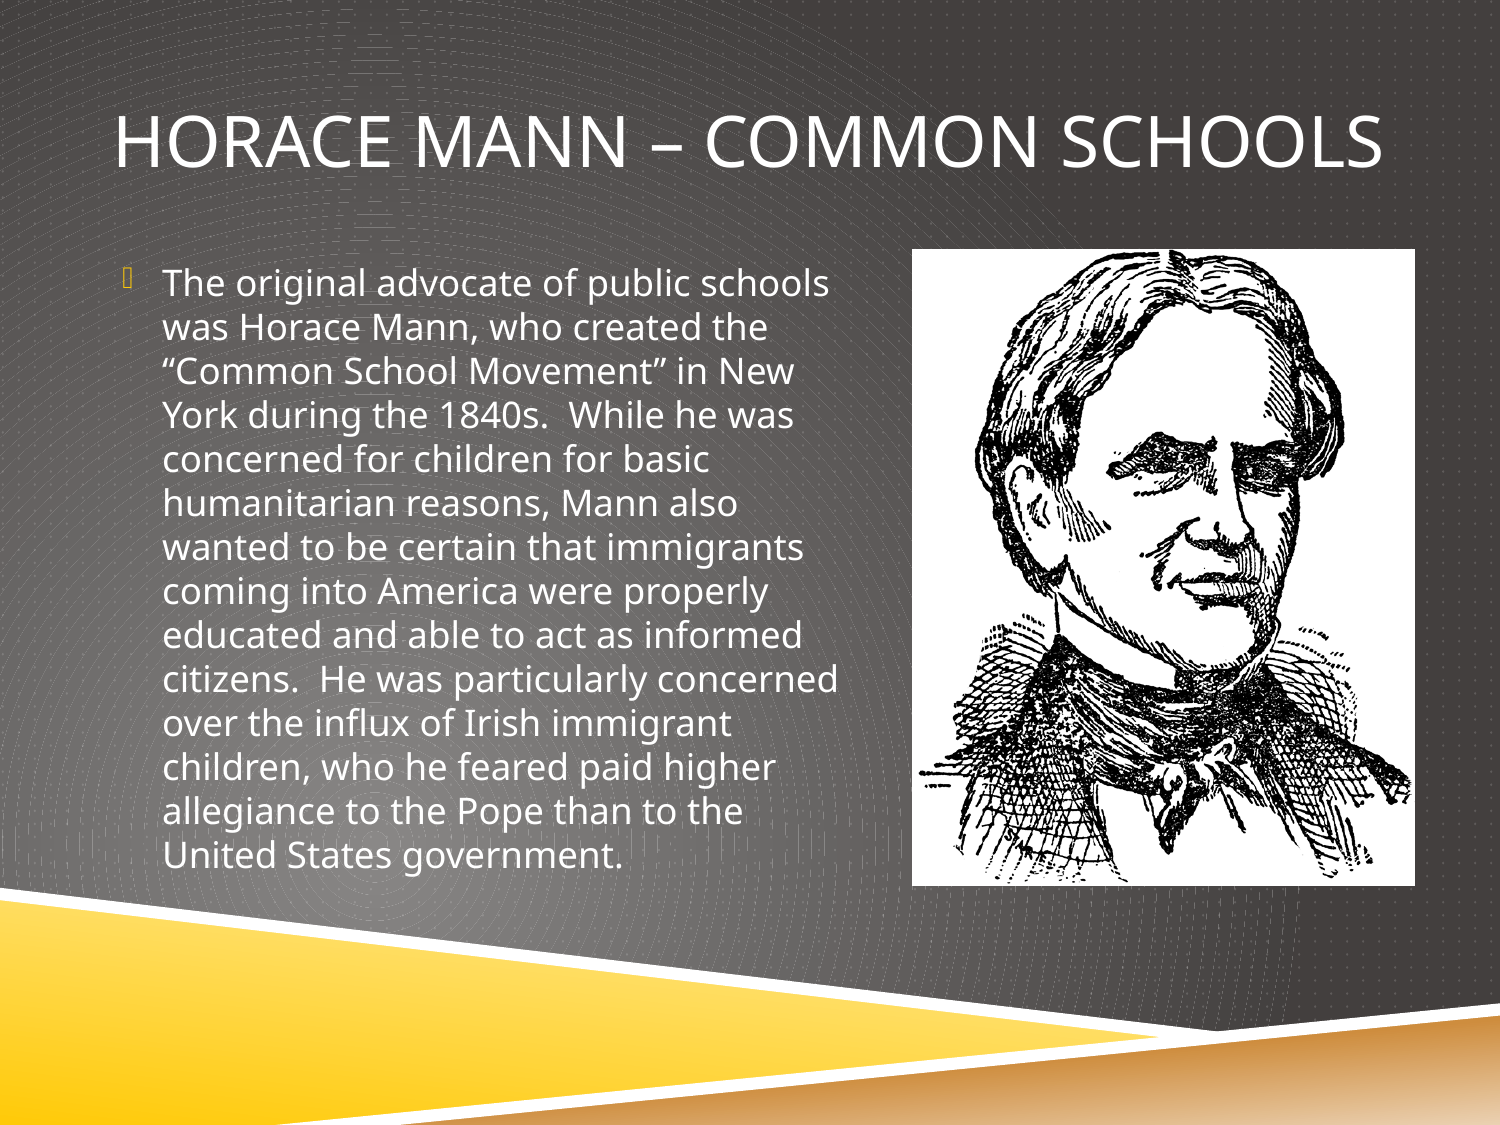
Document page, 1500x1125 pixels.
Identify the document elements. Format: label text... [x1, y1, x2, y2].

list The original advocate of public schools was Horace Mann, who created the “Common School Movement” in New York during the 1840s. While he was concerned for children for basic humanitarian reasons, Mann also wanted to be certain that immigrants coming into America were properly educated and able to act as informed citizens. He was particularly concerned over the influx of Irish immigrant children, who he feared paid higher allegiance to the Pope than to the United States government. [112, 251, 863, 888]
title Horace mann – Common Schools [112, 45, 1388, 233]
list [912, 249, 1416, 887]
